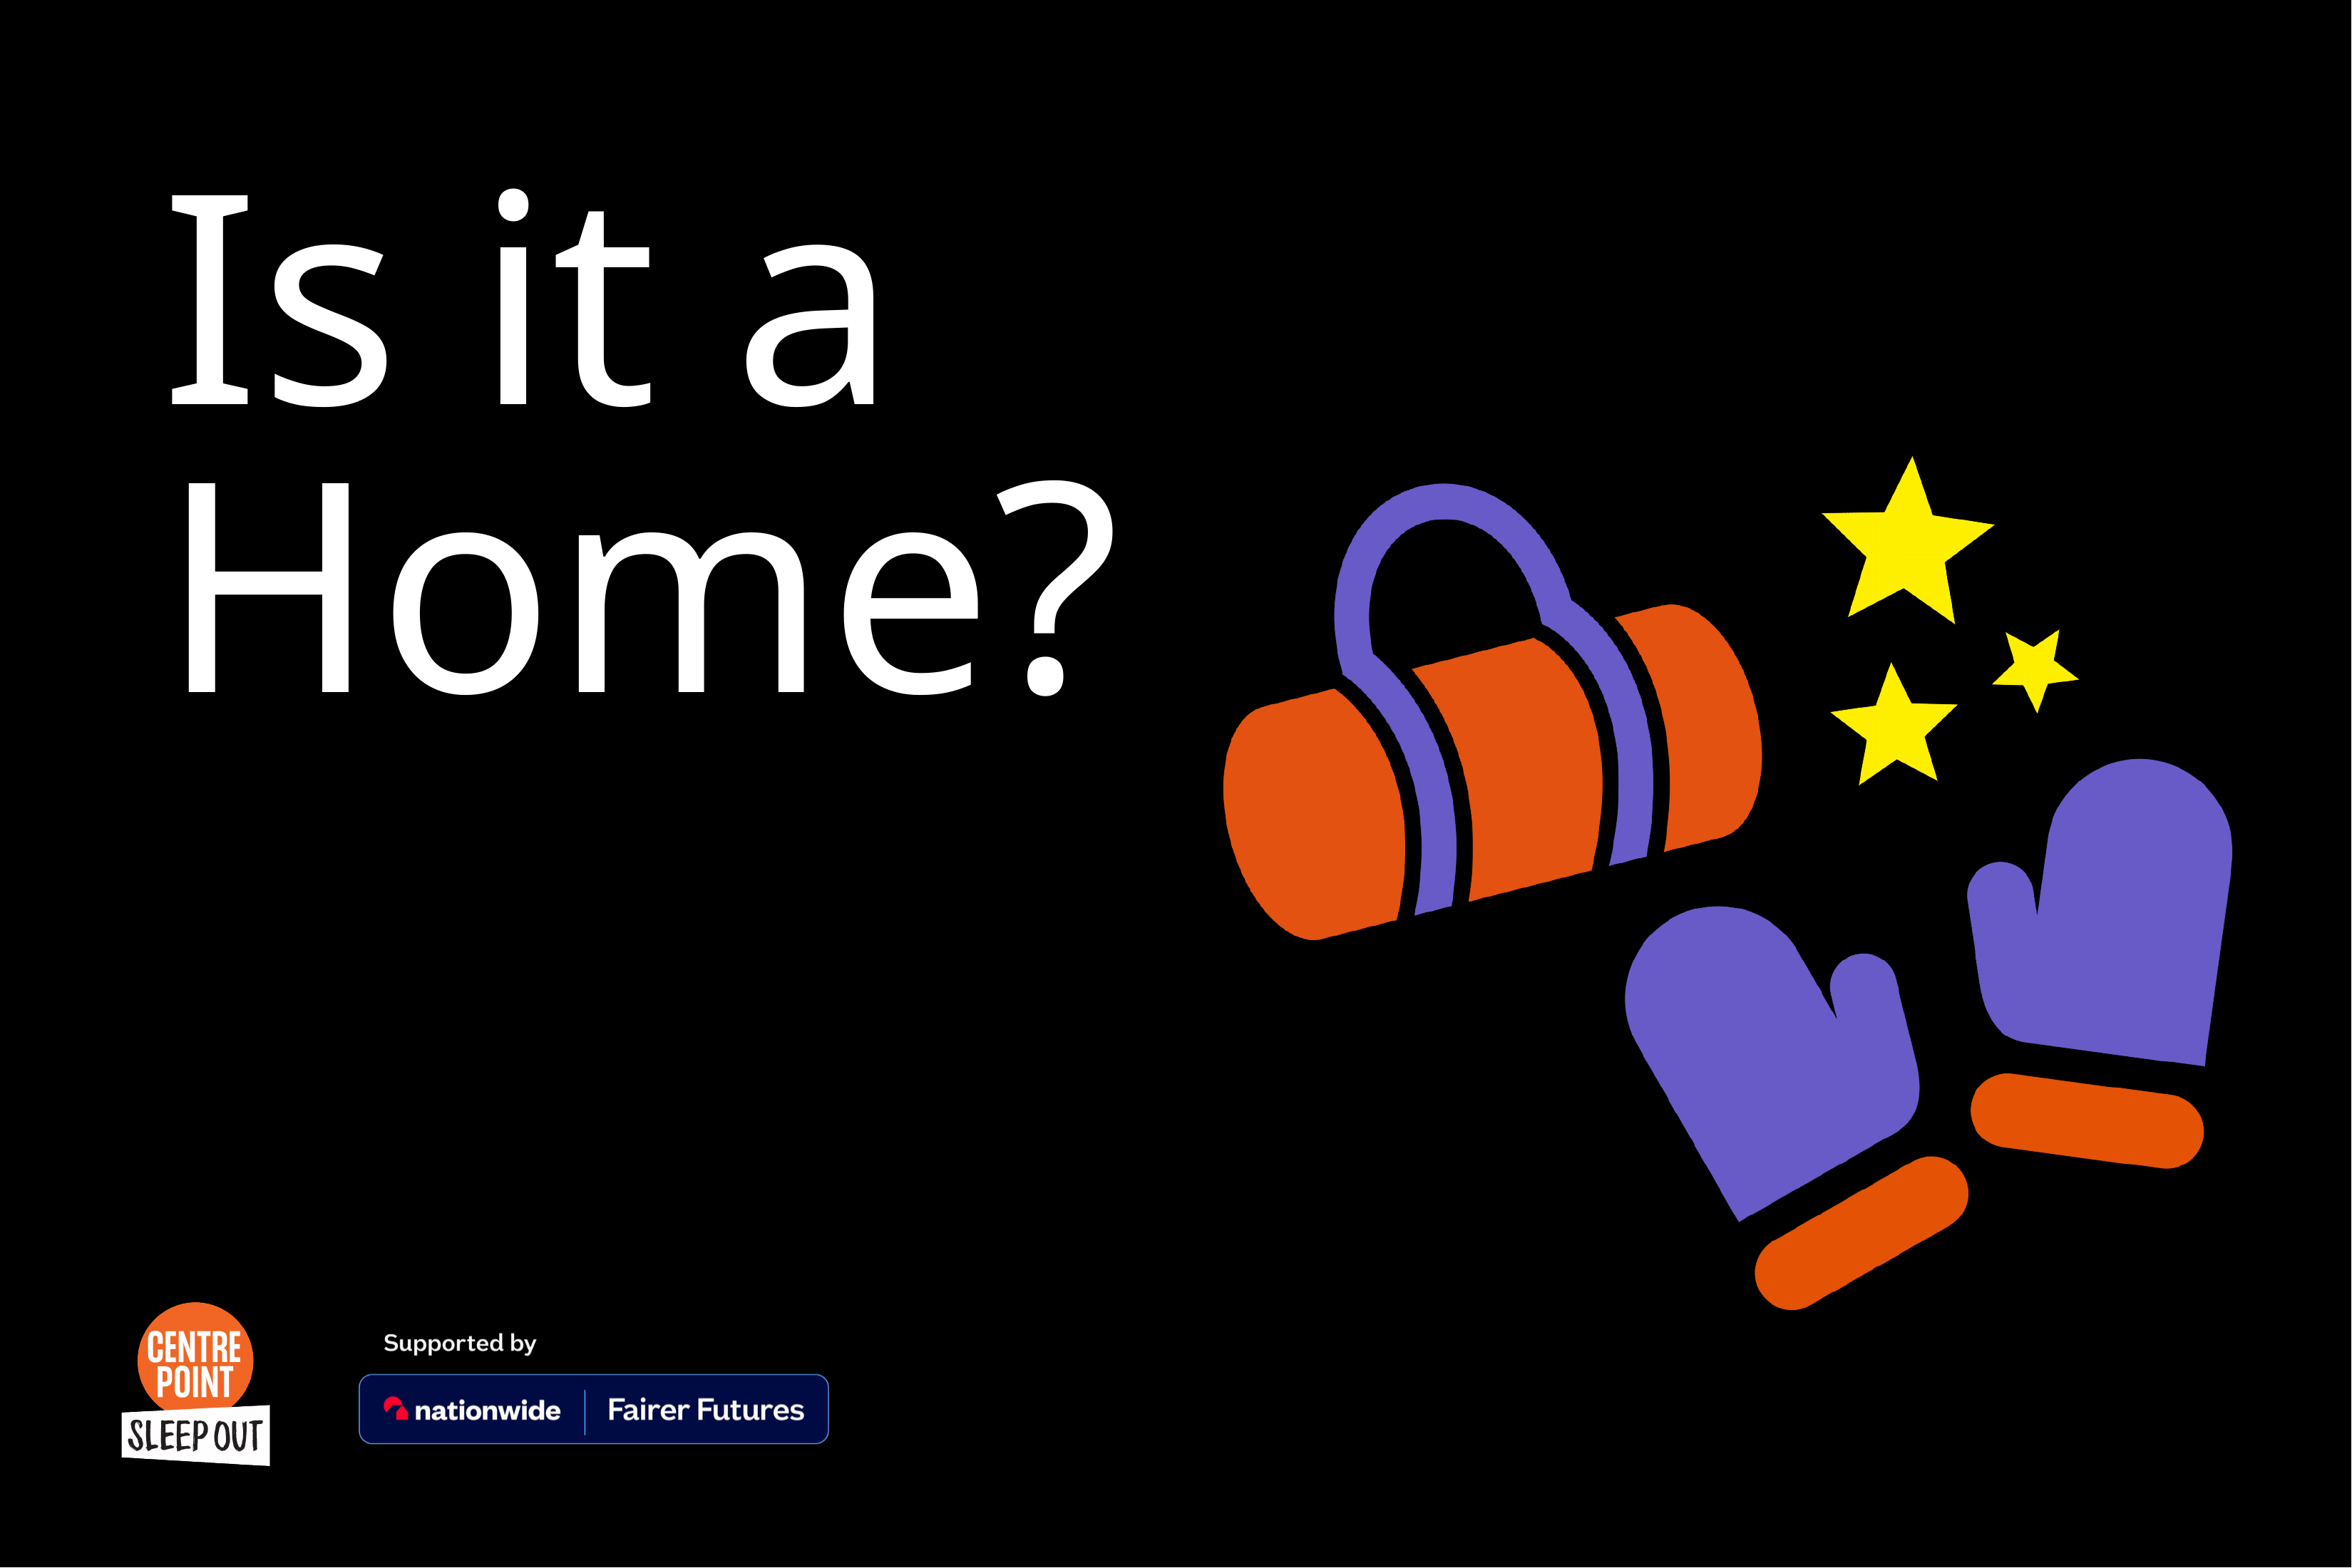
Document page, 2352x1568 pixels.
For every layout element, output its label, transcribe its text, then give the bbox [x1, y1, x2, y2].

title Is it a Home? [160, 174, 1298, 772]
picture [121, 1302, 270, 1466]
picture [321, 1314, 874, 1462]
picture [1206, 410, 2318, 1346]
